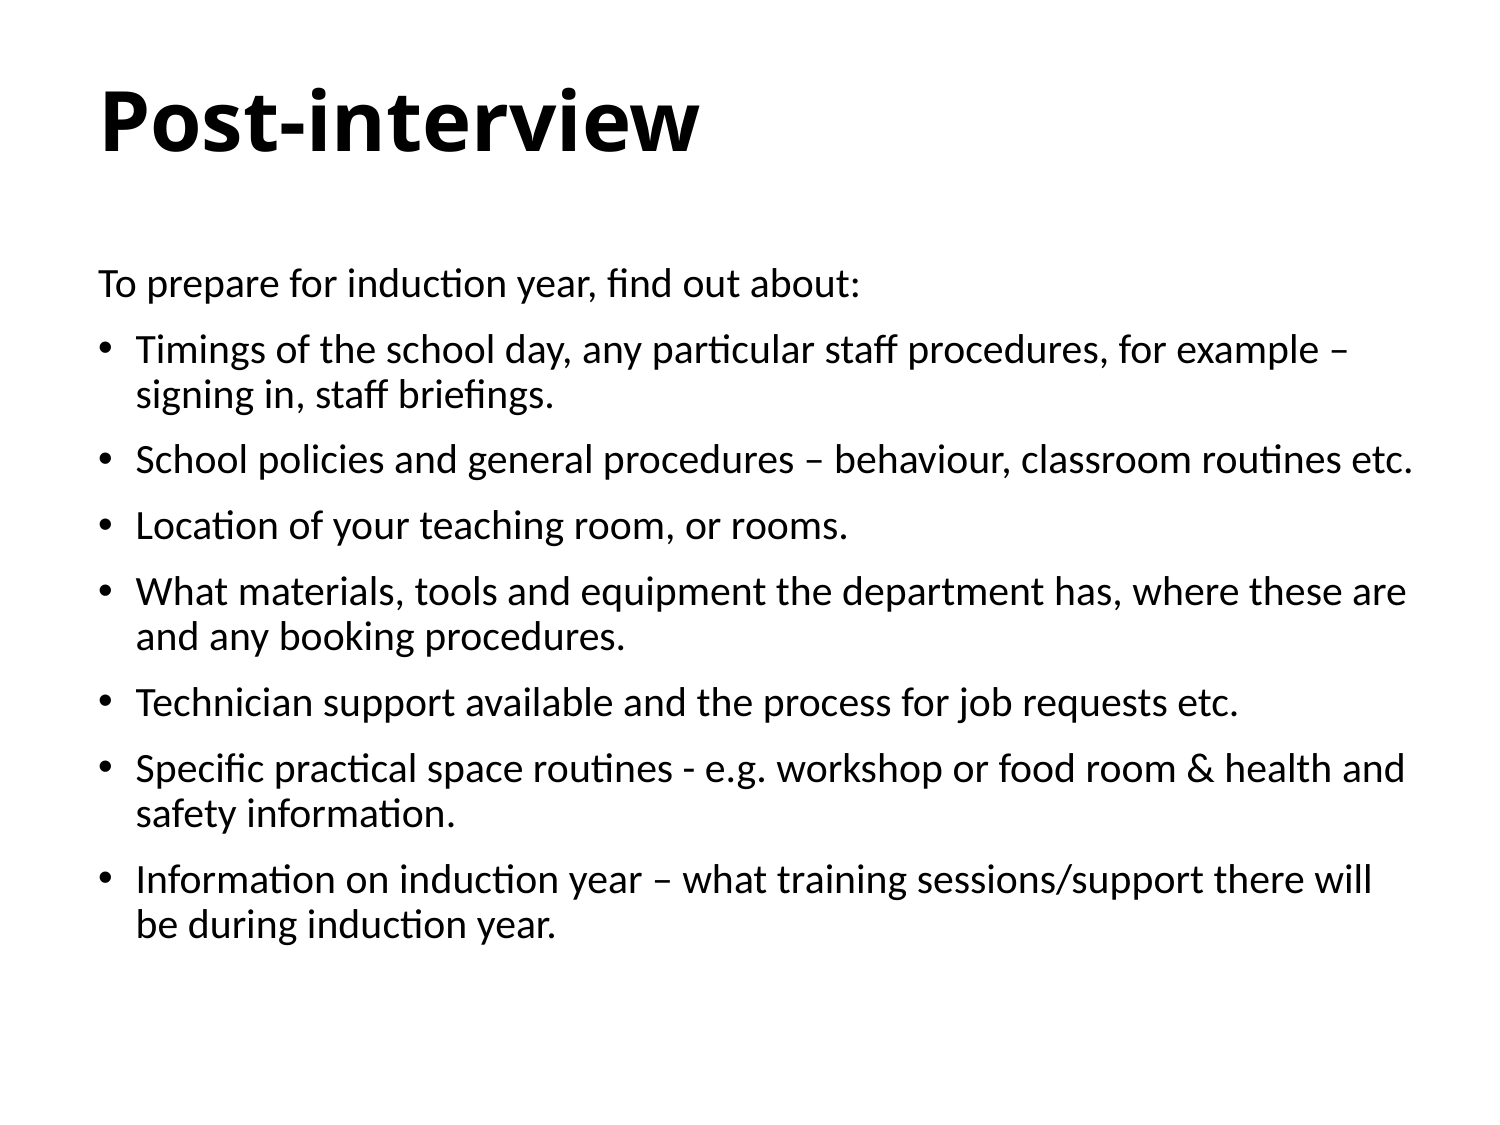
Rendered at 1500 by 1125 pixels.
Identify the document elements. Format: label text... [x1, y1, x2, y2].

title Post-interview [83, 51, 1377, 199]
list To prepare for induction year, find out about: Timings of the school day, any particular staff procedures, for example – signing in, staff briefings. School policies and general procedures – behaviour, classroom routines etc. Location of your teaching room, or rooms. What materials, tools and equipment the department has, where these are and any booking procedures. Technician support available and the process for job requests etc. Specific practical space routines - e.g. workshop or food room & health and safety information. Information on induction year – what training sessions/support there will be during induction year. [83, 253, 1440, 1074]
